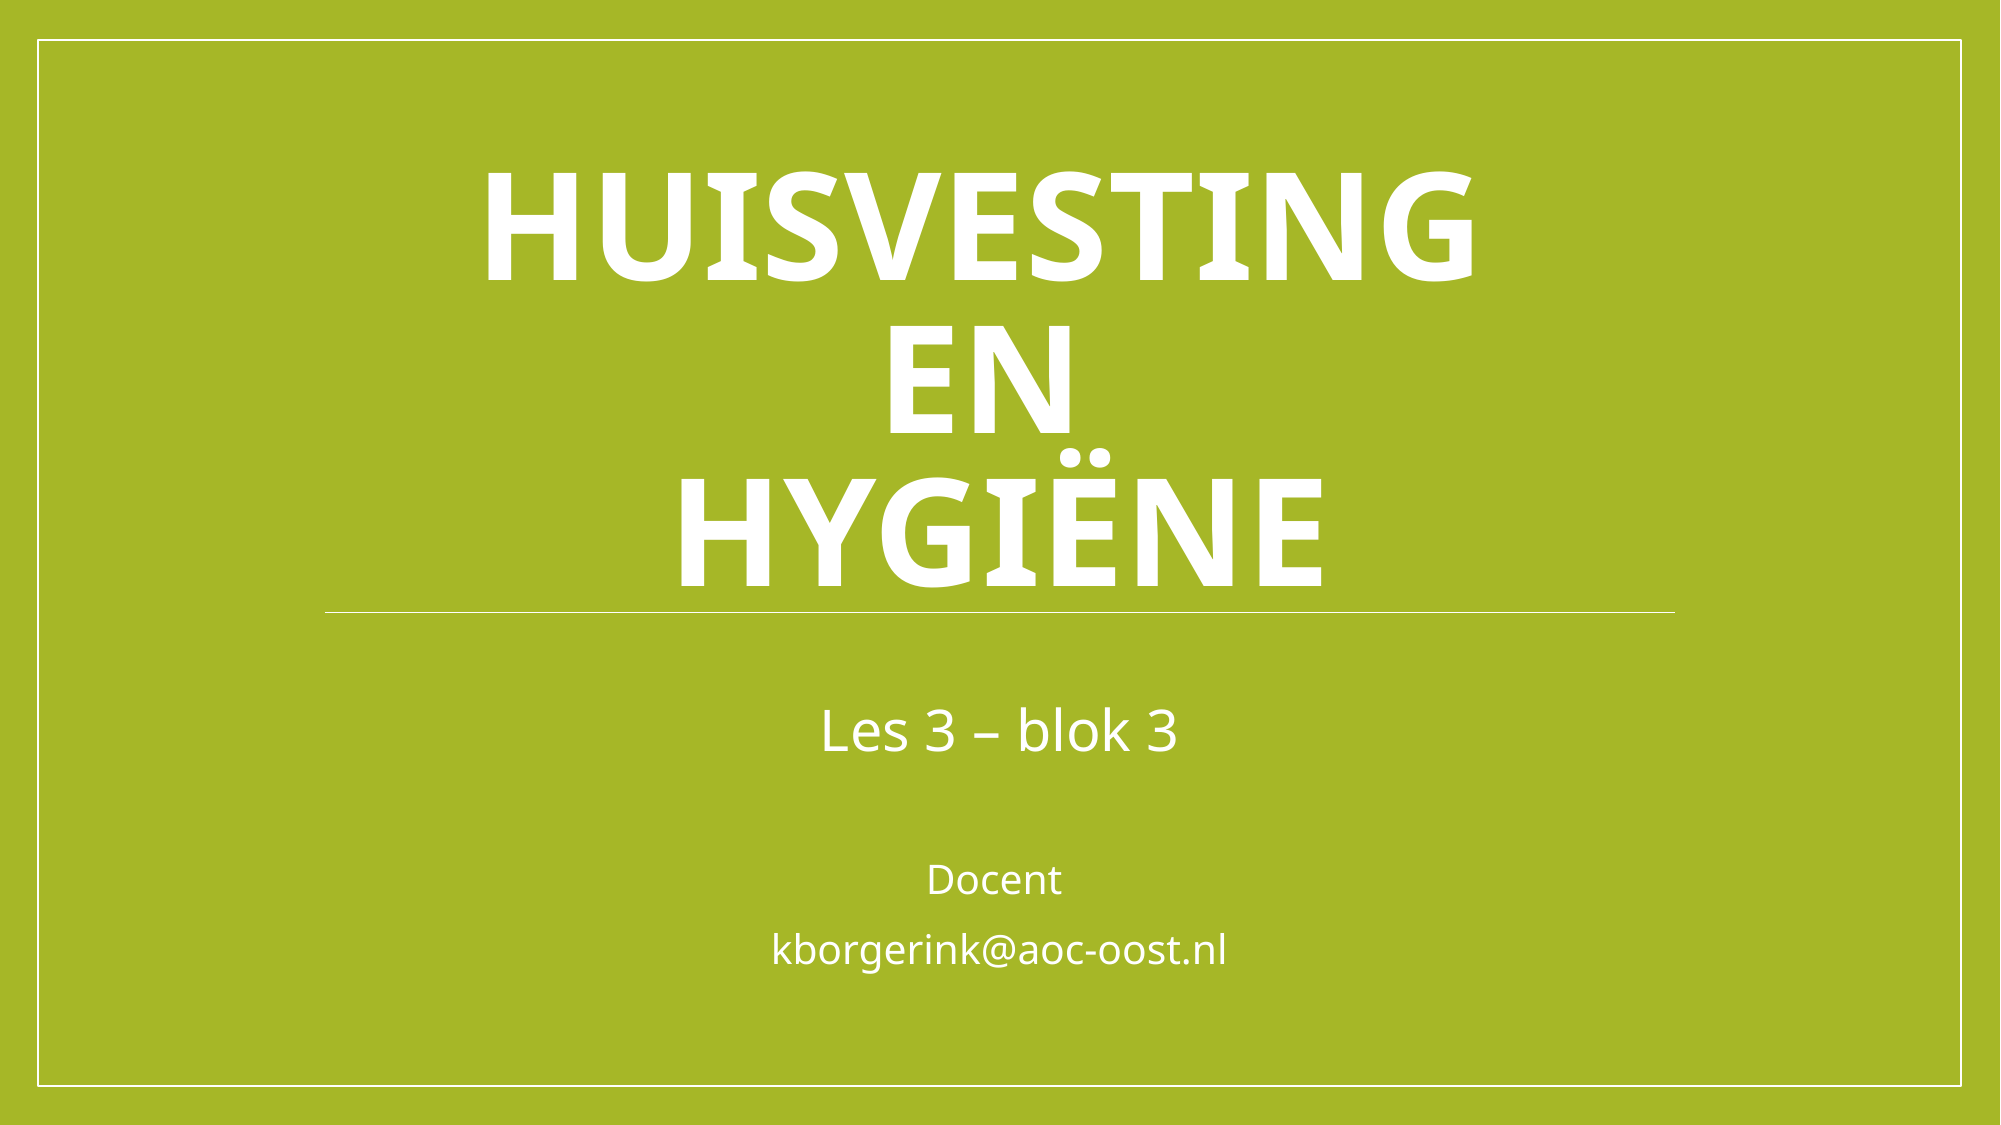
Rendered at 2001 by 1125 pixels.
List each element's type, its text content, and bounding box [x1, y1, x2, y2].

title Huisvesting en Hygiëne [182, 144, 1818, 625]
subtitle Les 3 – blok 3 Docent kborgerink@aoc-oost.nl [280, 694, 1719, 982]
